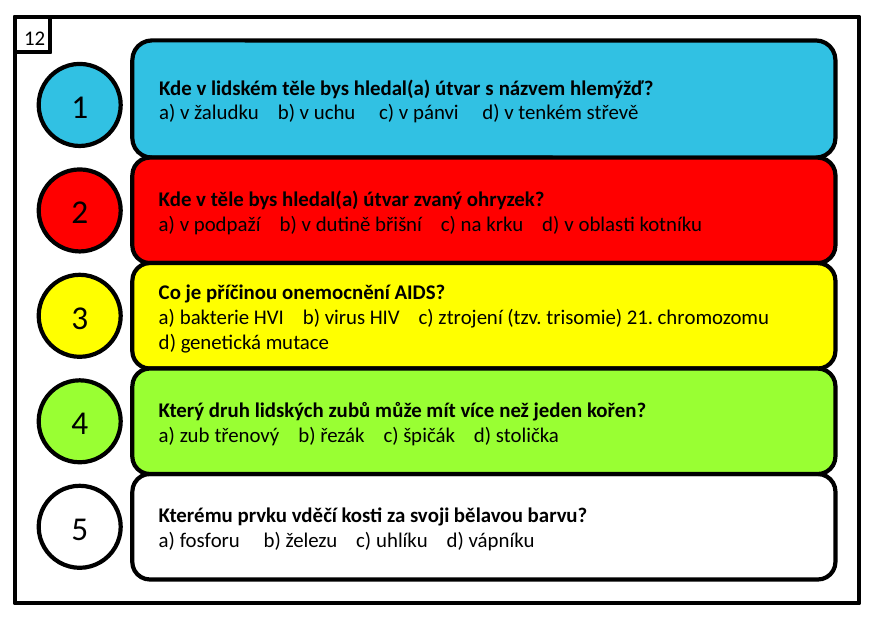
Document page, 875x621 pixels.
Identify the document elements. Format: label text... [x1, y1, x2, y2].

text_box 1 [36, 61, 123, 149]
text_box [13, 15, 861, 605]
text_box Který druh lidských zubů může mít více než jeden kořen? a) zub třenový b) řezák c) špičák d) stolička [130, 366, 838, 477]
text_box Kde v lidském těle bys hledal(a) útvar s názvem hlemýžď? a) v žaludku b) v uchu c) v pánvi d) v tenkém střevě [130, 38, 838, 157]
text_box 3 [36, 272, 123, 359]
text_box Kde v těle bys hledal(a) útvar zvaný ohryzek? a) v podpaží b) v dutině břišní c) na krku d) v oblasti kotníku [130, 155, 838, 263]
text_box 12 [0, 17, 63, 57]
text_box 2 [36, 167, 123, 254]
text_box Kterému prvku vděčí kosti za svoji bělavou barvu? a) fosforu b) železu c) uhlíku d) vápníku [130, 474, 838, 582]
text_box Co je příčinou onemocnění AIDS? a) bakterie HVI b) virus HIV c) ztrojení (tzv. trisomie) 21. chromozomu d) genetická mutace [130, 260, 838, 368]
text_box 4 [36, 378, 123, 465]
text_box 5 [36, 483, 123, 570]
